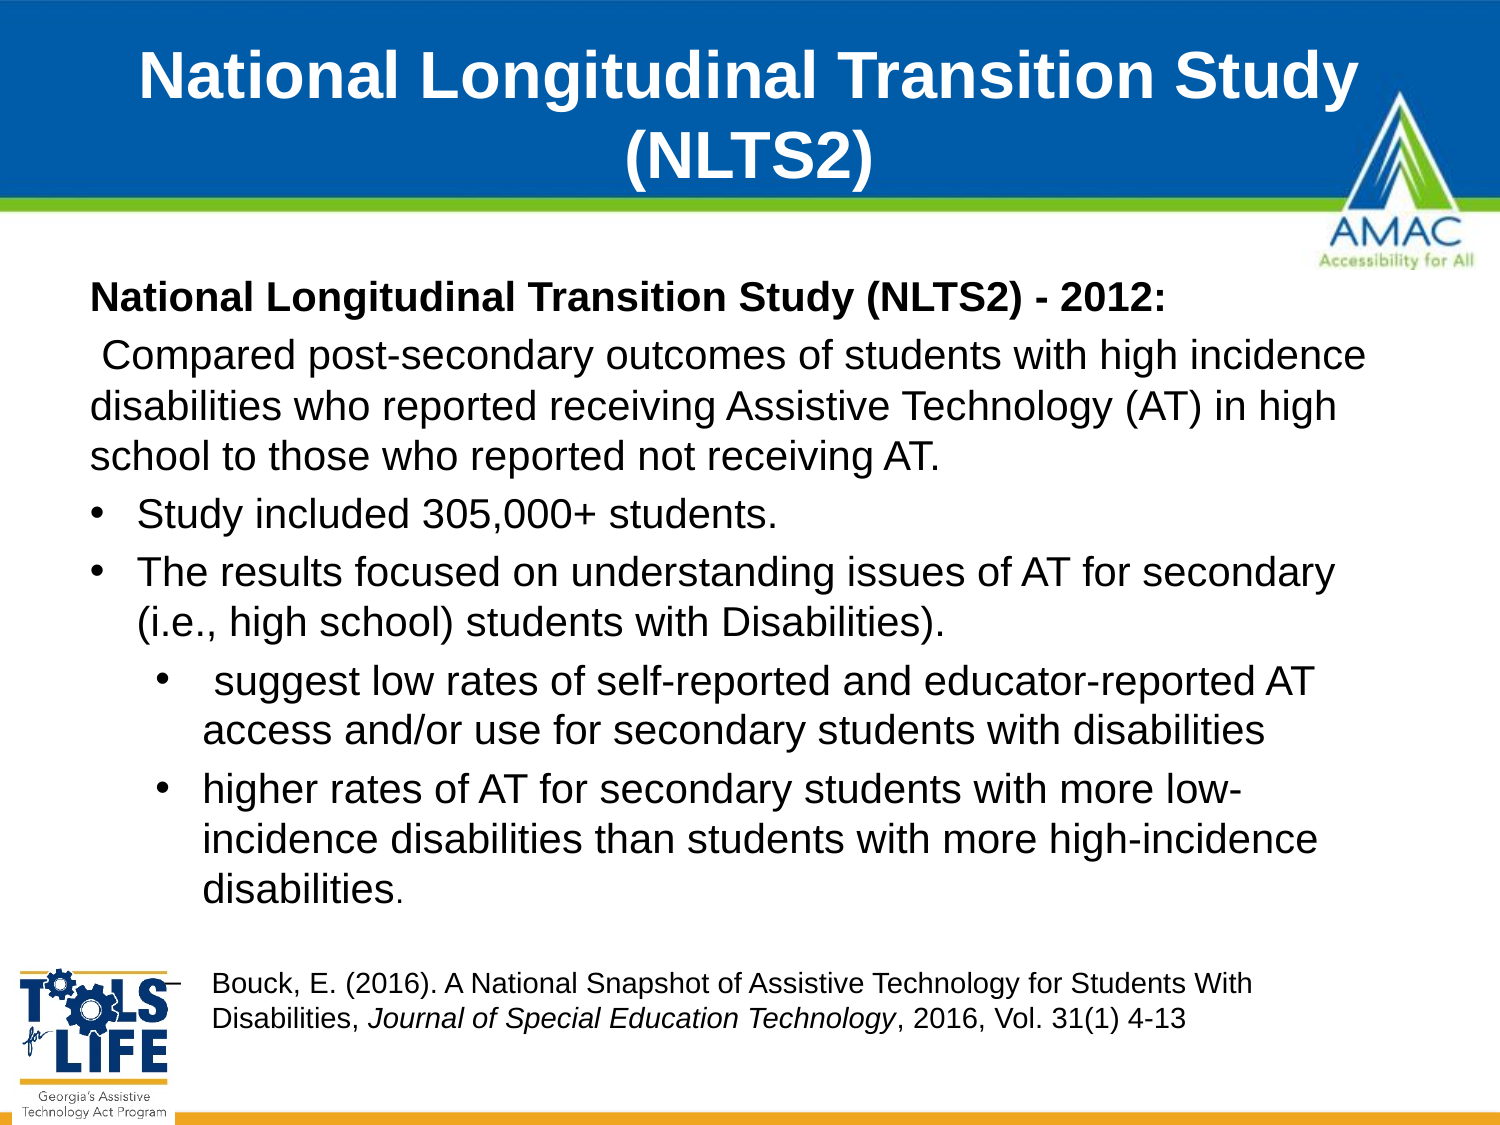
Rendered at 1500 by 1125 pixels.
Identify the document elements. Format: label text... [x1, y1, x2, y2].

title National Longitudinal Transition Study (NLTS2) [75, 24, 1425, 175]
picture [0, 0, 1500, 270]
list National Longitudinal Transition Study (NLTS2) - 2012: Compared post-secondary outcomes of students with high incidence disabilities who reported receiving Assistive Technology (AT) in high school to those who reported not receiving AT. Study included 305,000+ students. The results focused on understanding issues of AT for secondary (i.e., high school) students with Disabilities). suggest low rates of self-reported and educator-reported AT access and/or use for secondary students with disabilities higher rates of AT for secondary students with more low-incidence disabilities than students with more high-incidence disabilities. Bouck, E. (2016). A National Snapshot of Assistive Technology for Students With Disabilities, Journal of Special Education Technology, 2016, Vol. 31(1) 4-13 [75, 262, 1425, 1005]
picture [12, 962, 175, 1125]
